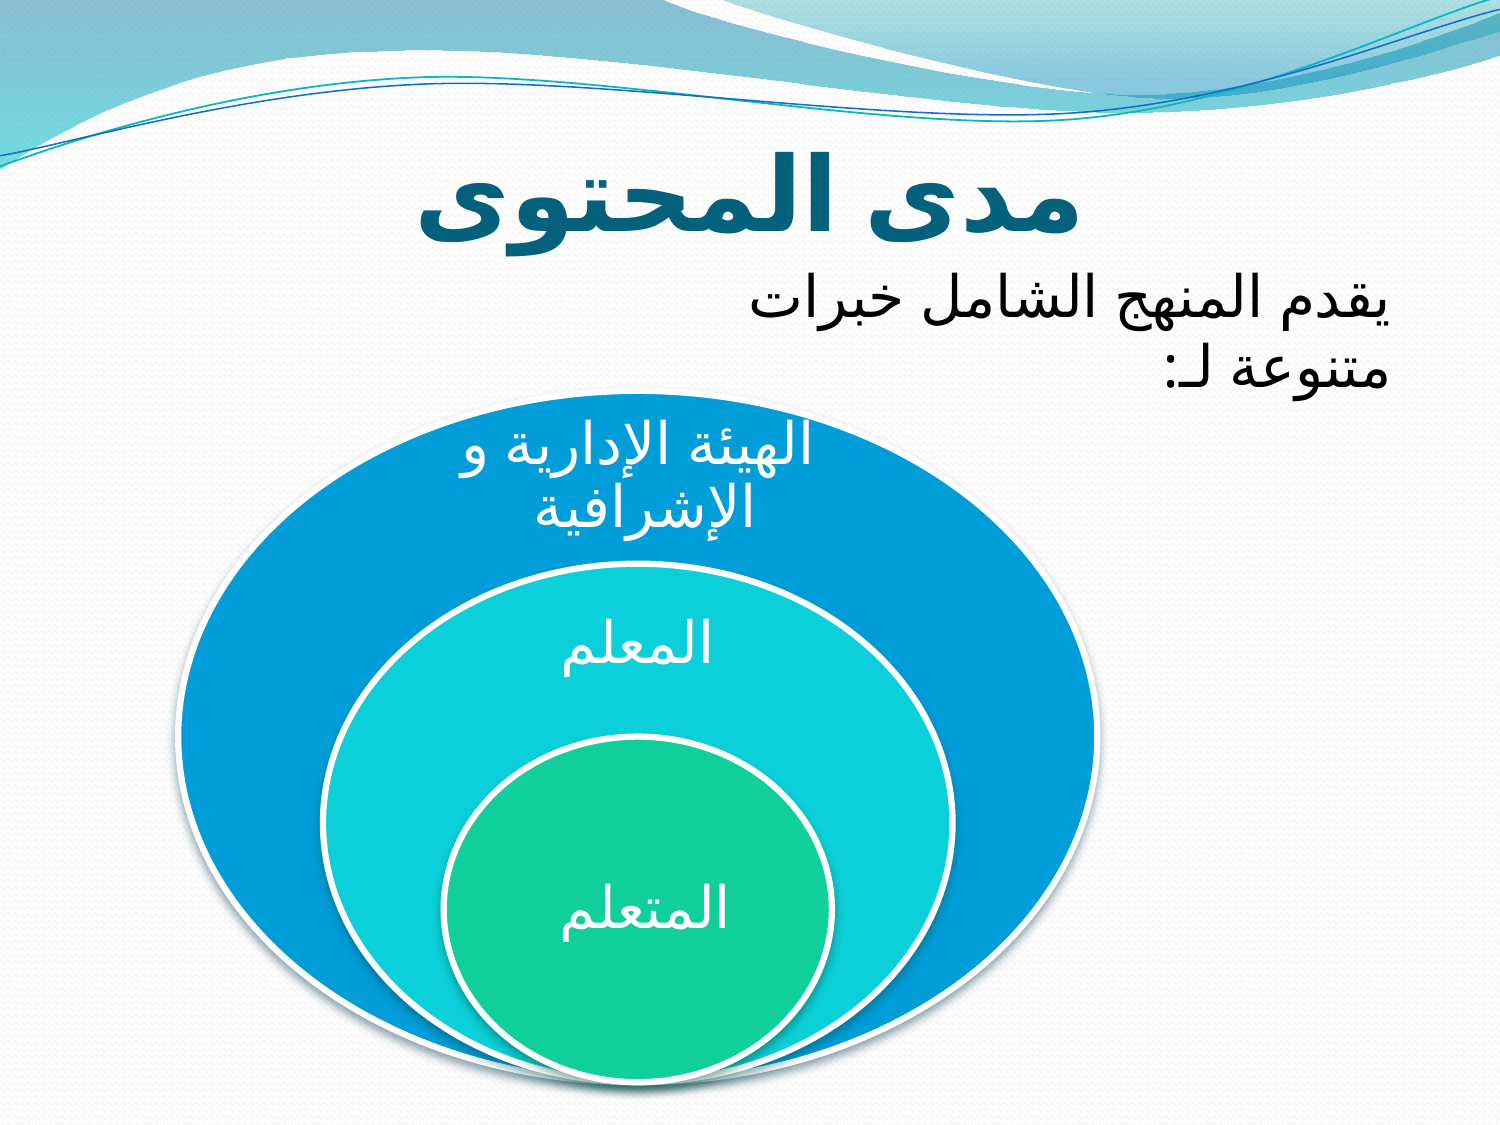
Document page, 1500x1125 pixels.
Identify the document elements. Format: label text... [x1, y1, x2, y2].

title مدى المحتوى [75, 115, 1425, 253]
text_box يقدم المنهج الشامل خبرات متنوعة لـ: [667, 252, 1407, 407]
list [29, 390, 1247, 1083]
